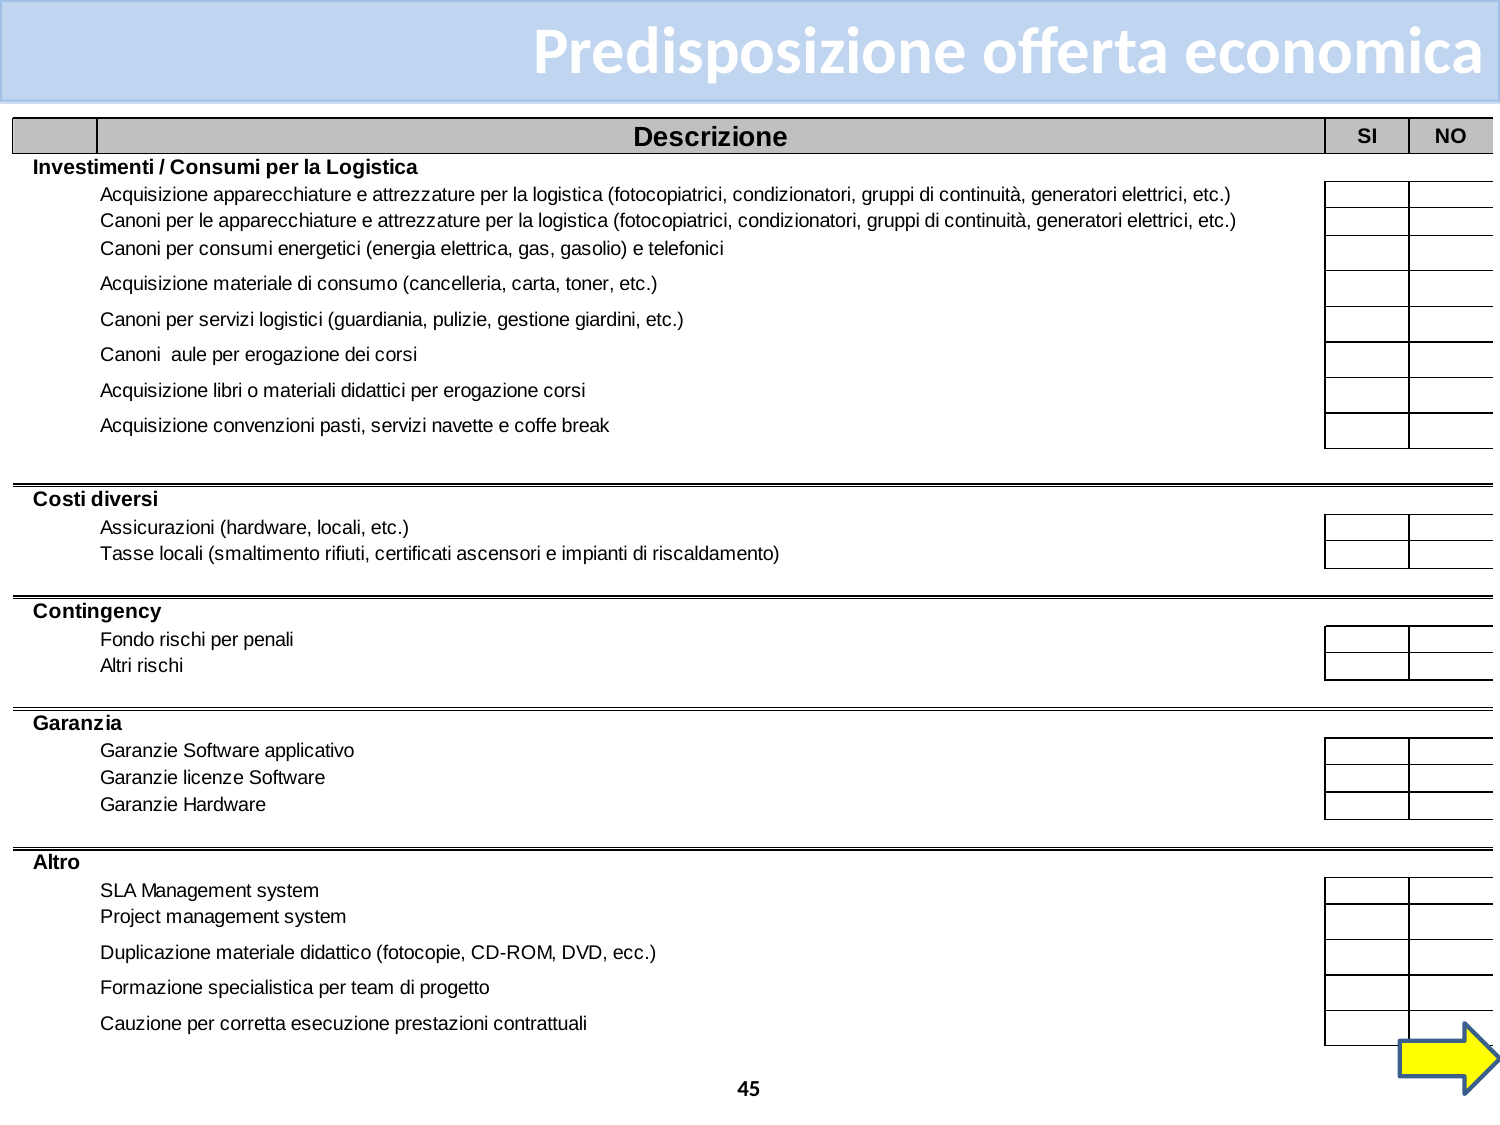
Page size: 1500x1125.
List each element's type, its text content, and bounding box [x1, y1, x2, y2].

text_box Predisposizione offerta economica [407, 0, 1500, 95]
text_box Valutazione dei costi – Check list [4, 101, 1500, 185]
picture [11, 117, 1495, 1047]
text_box 45 [573, 1057, 924, 1118]
text_box [1397, 1051, 1500, 1096]
